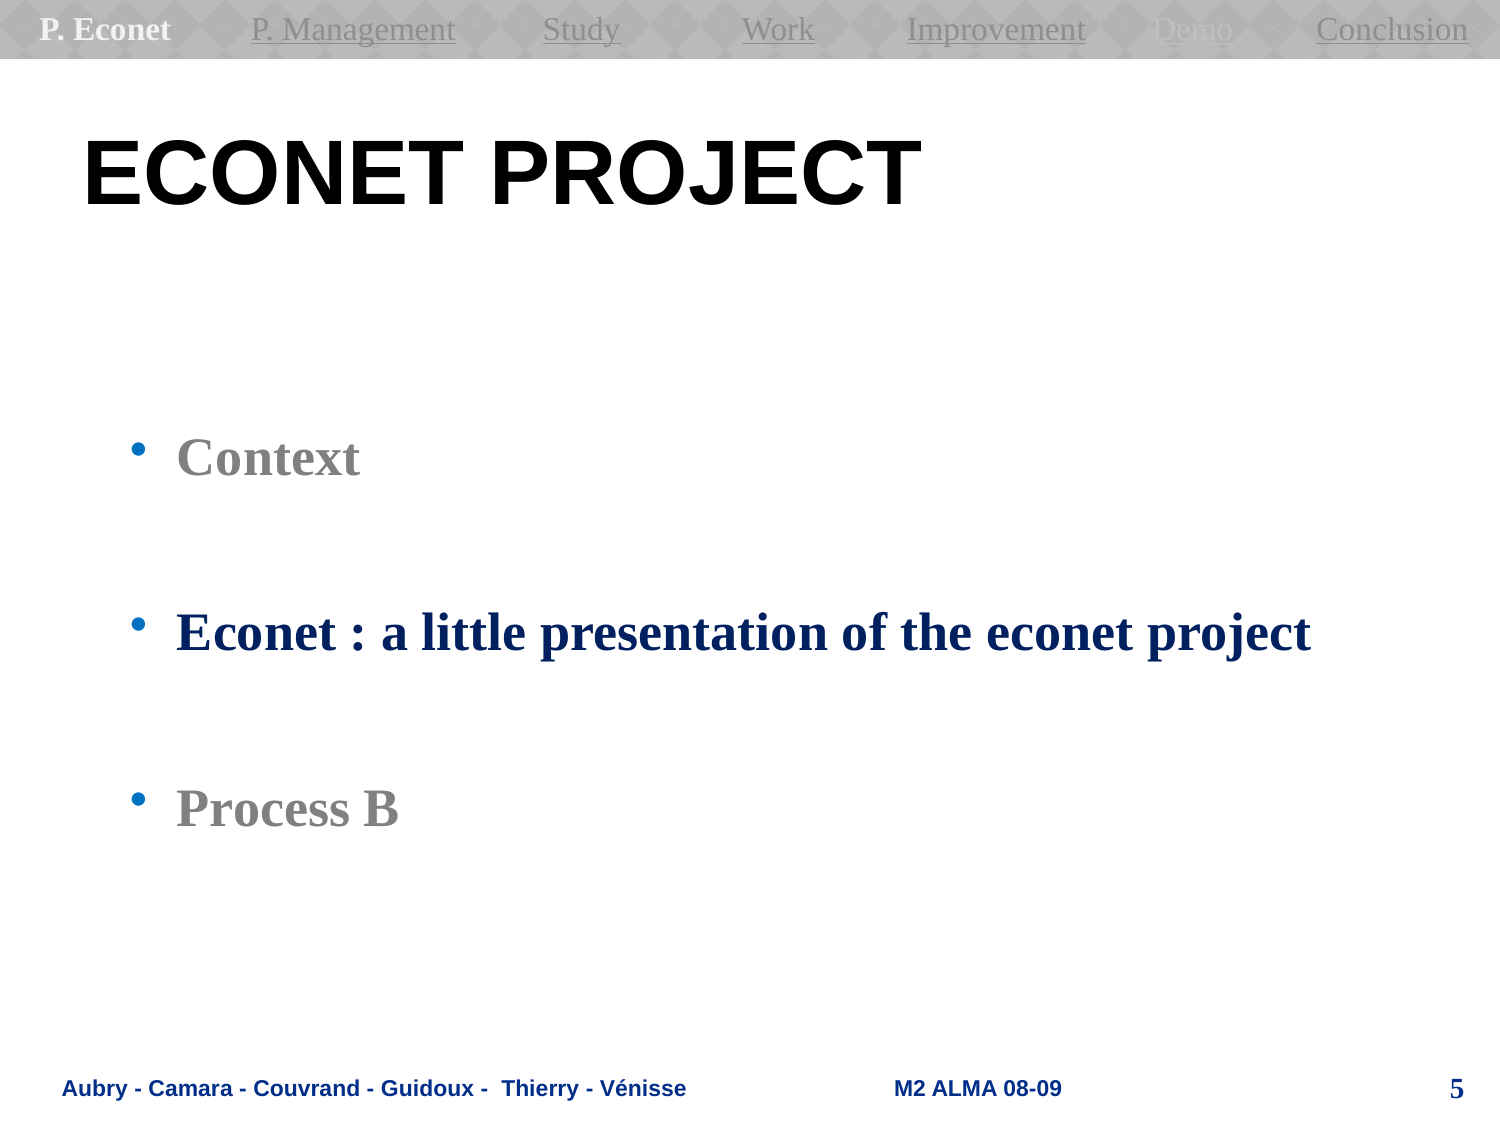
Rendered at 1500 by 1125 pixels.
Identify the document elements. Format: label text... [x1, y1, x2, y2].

title Econet project [75, 105, 1263, 223]
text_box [22, 0, 1486, 56]
footer Aubry - Camara - Couvrand - Guidoux - Thierry - Vénisse M2 ALMA 08-09 [46, 1066, 1231, 1102]
list Context Econet : a little presentation of the econet project Process B [117, 316, 1465, 914]
slide_number 5 [1368, 1066, 1465, 1104]
